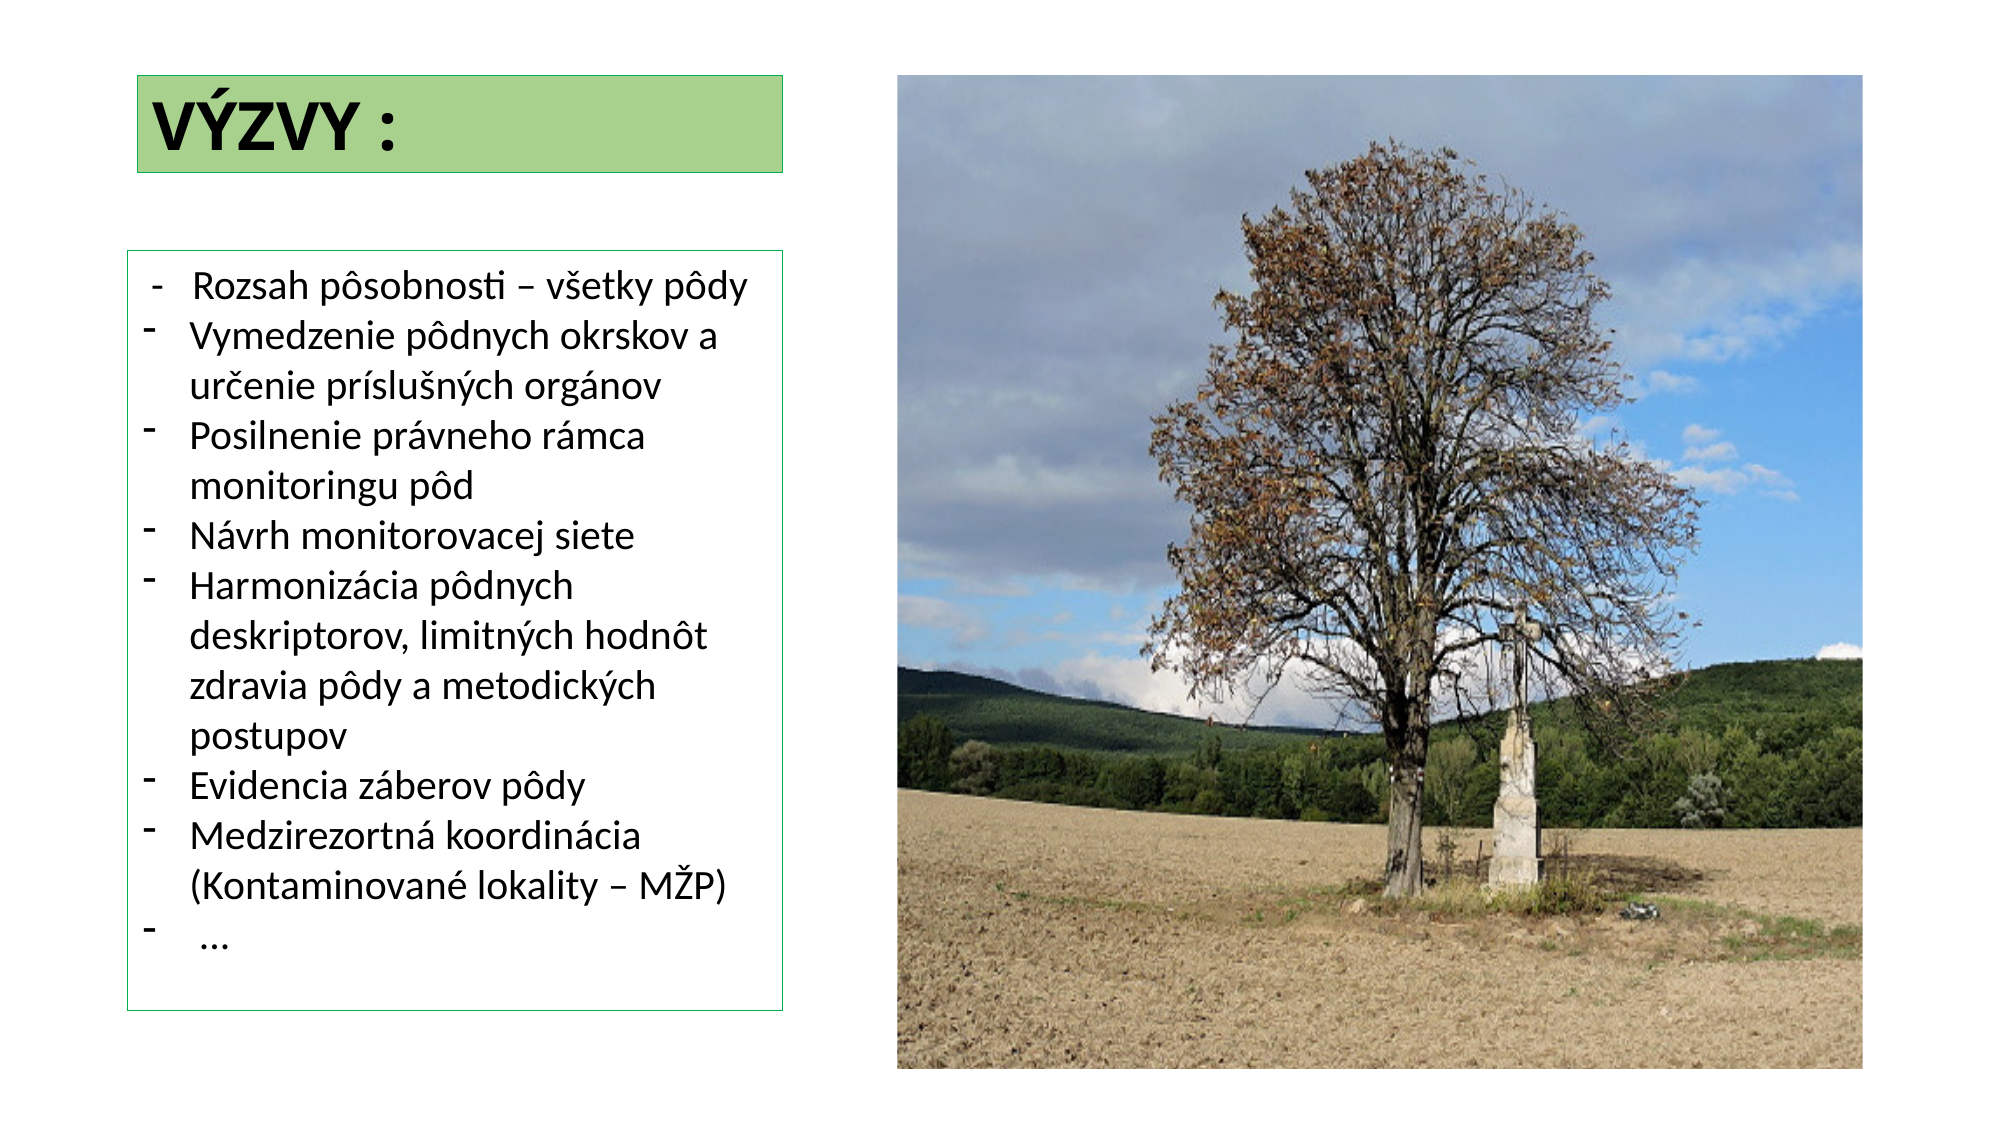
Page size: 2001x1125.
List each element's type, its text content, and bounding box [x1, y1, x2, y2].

picture [897, 74, 1863, 1069]
text_box - Rozsah pôsobnosti – všetky pôdy Vymedzenie pôdnych okrskov a určenie príslušných orgánov Posilnenie právneho rámca monitoringu pôd Návrh monitorovacej siete Harmonizácia pôdnych deskriptorov, limitných hodnôt zdravia pôdy a metodických postupov Evidencia záberov pôdy Medzirezortná koordinácia (Kontaminované lokality – MŽP) ... [127, 250, 783, 1011]
title VÝZVY : [137, 75, 783, 173]
